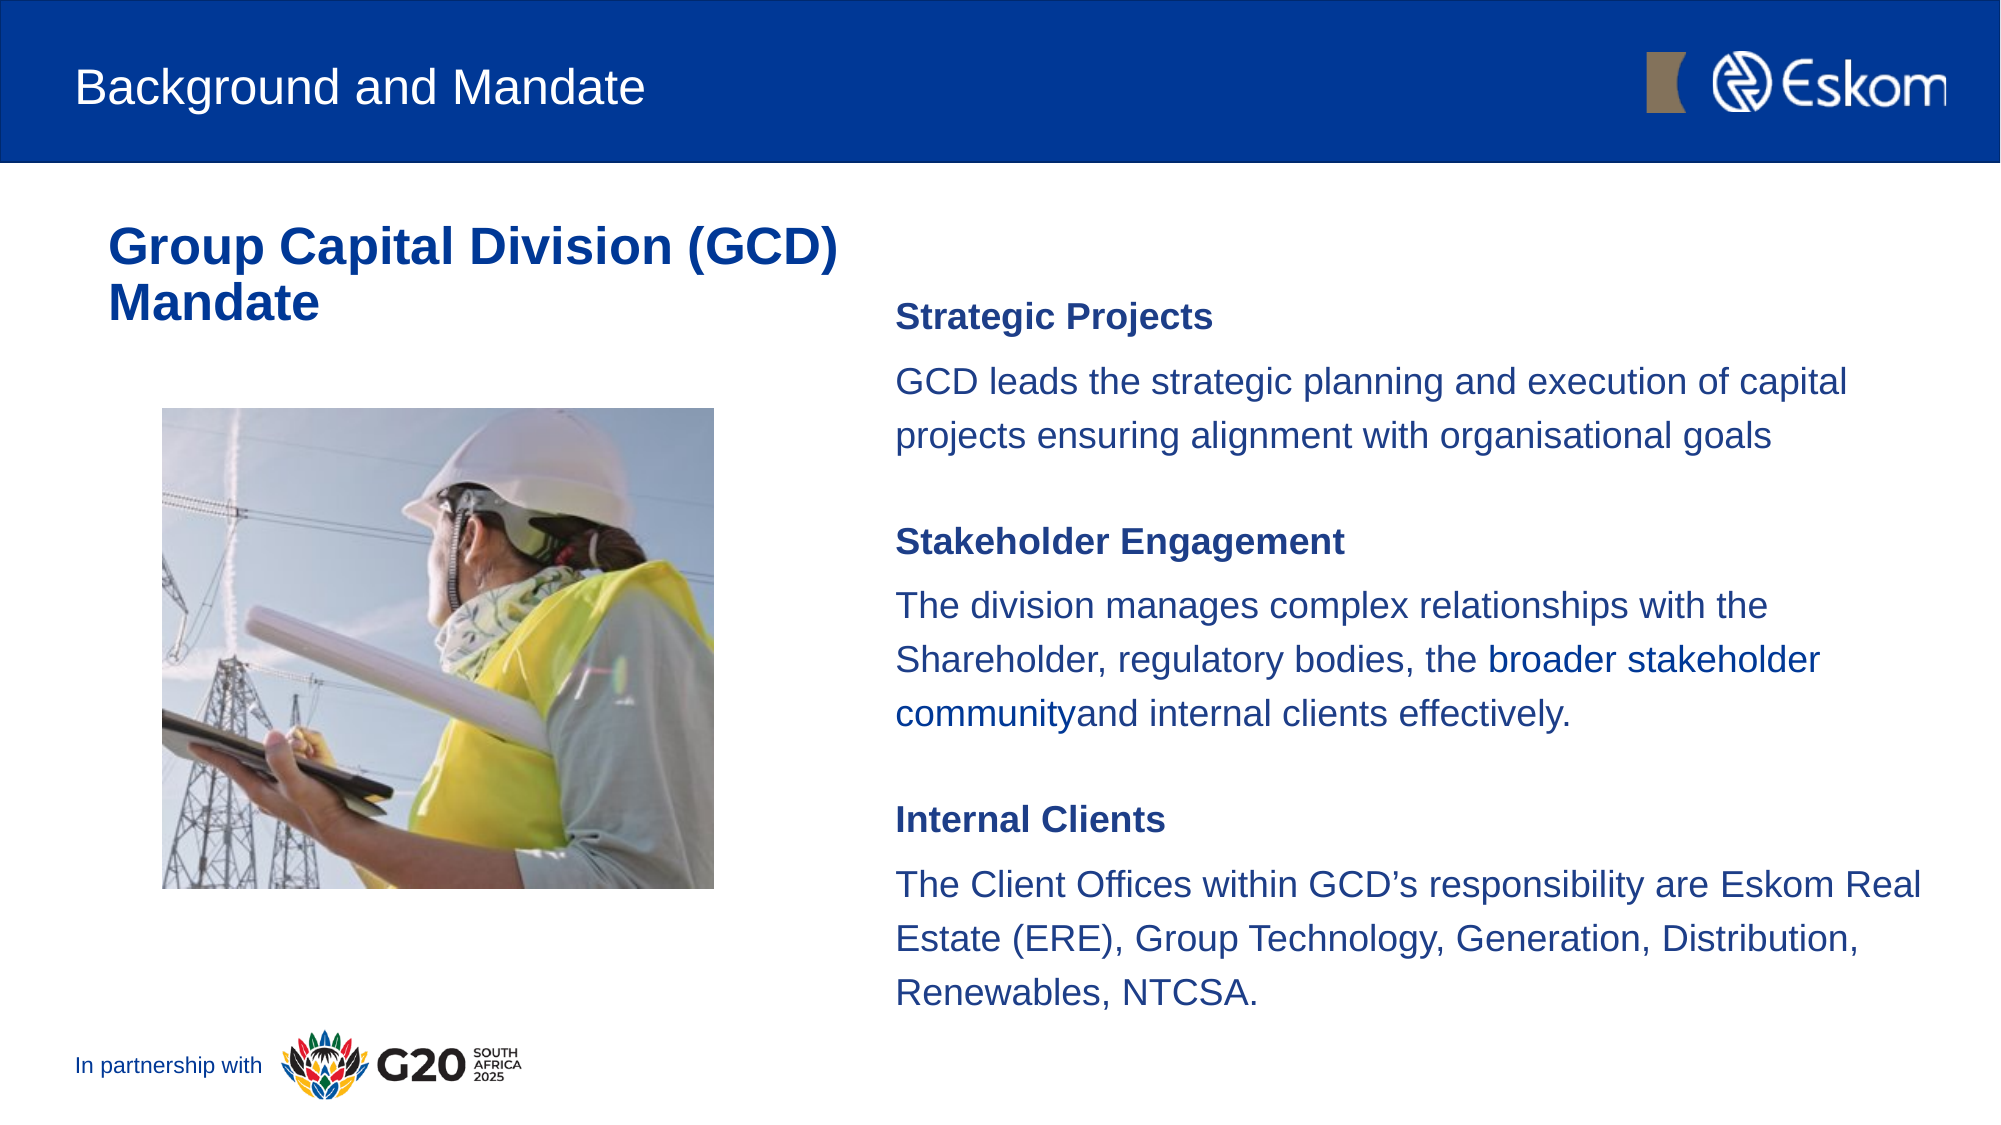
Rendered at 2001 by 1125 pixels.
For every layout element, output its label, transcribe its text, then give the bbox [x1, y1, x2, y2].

picture [162, 408, 714, 889]
title Background and Mandate [59, 33, 1620, 143]
text_box Group Capital Division (GCD) Mandate [93, 211, 860, 341]
picture [280, 1029, 526, 1100]
text_box Strategic Projects GCD leads the strategic planning and execution of capital projects ensuring alignment with organisational goals Stakeholder Engagement The division manages complex relationships with the Shareholder, regulatory bodies, the broader stakeholder communityand internal clients effectively. Internal Clients The Client Offices within GCD’s responsibility are Eskom Real Estate (ERE), Group Technology, Generation, Distribution, Renewables, NTCSA. [880, 275, 1958, 950]
